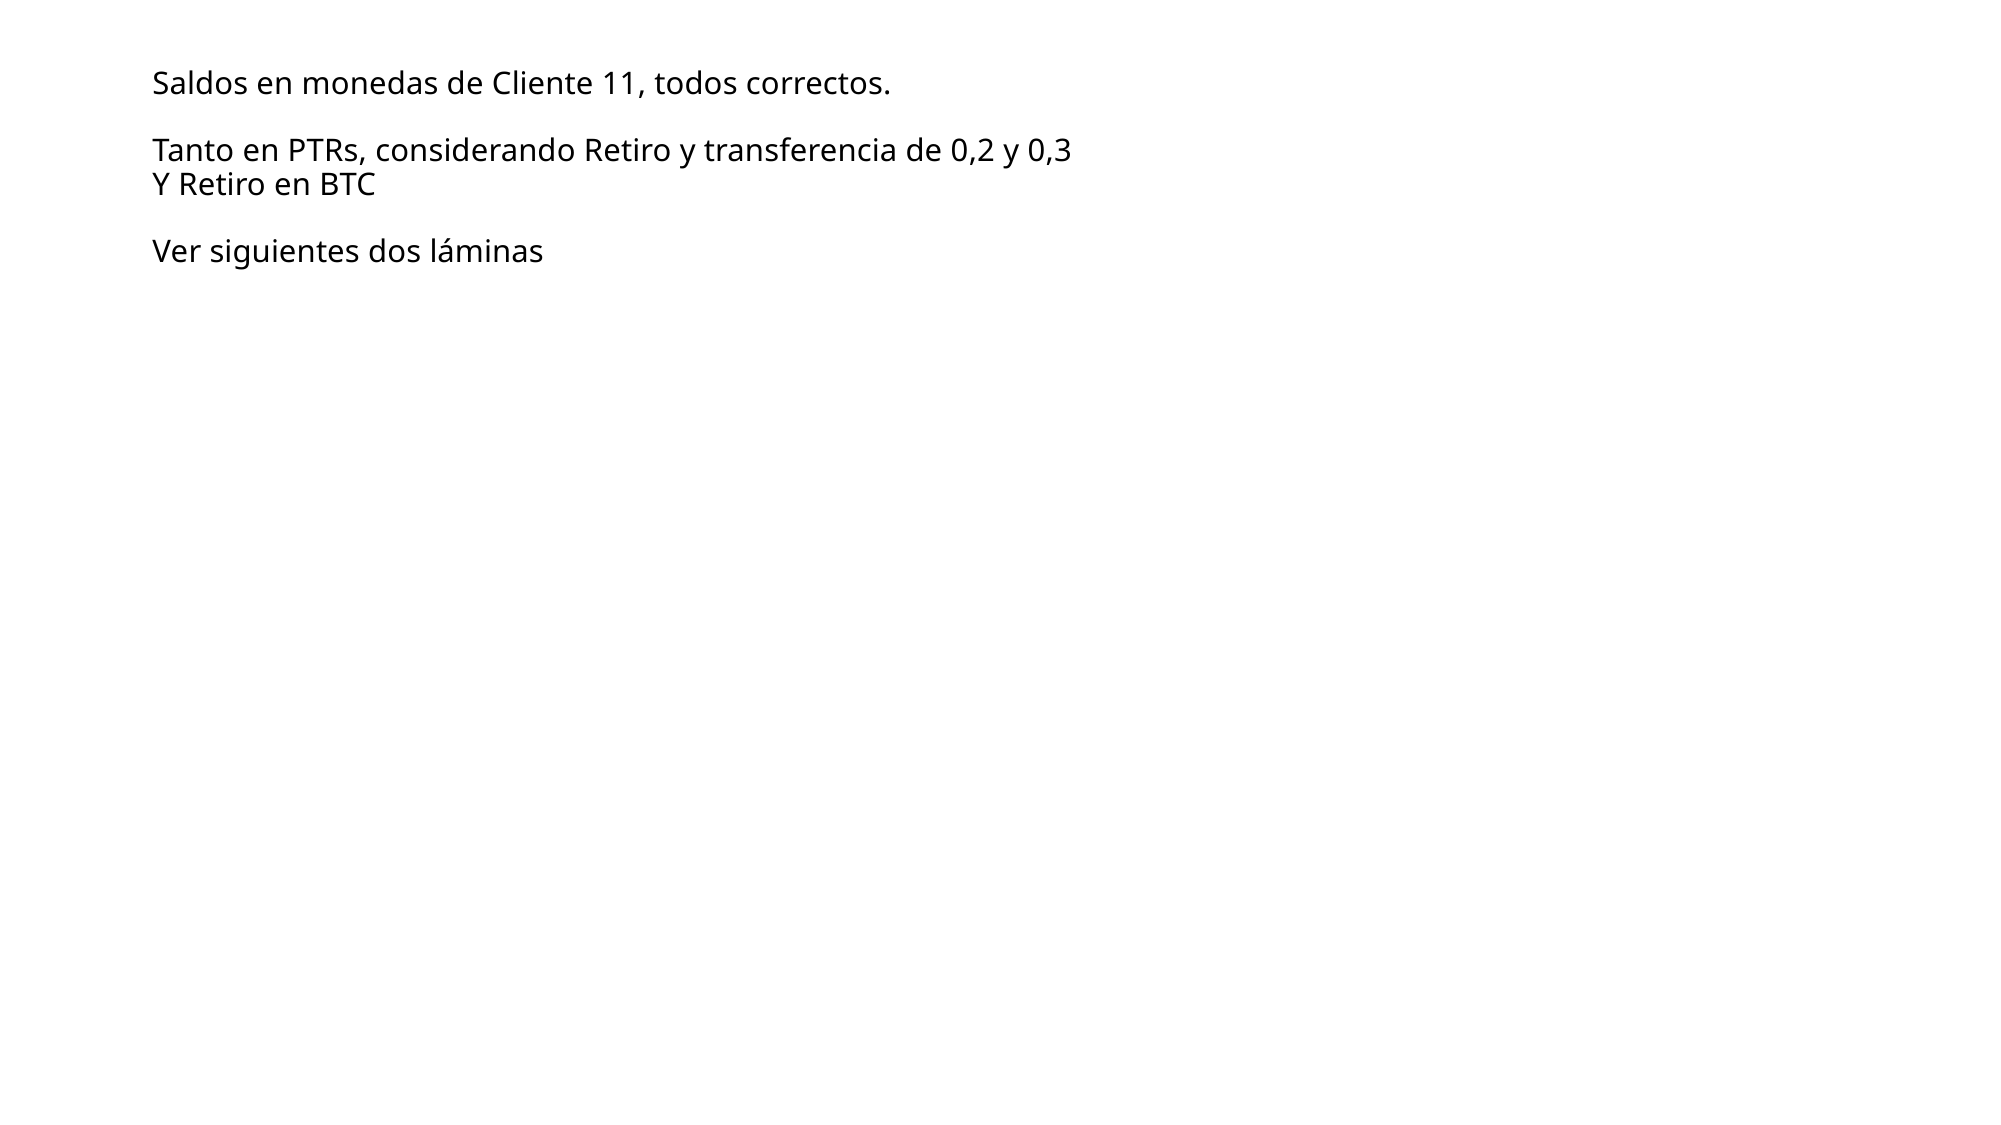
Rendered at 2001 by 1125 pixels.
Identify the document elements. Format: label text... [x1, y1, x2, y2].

title Saldos en monedas de Cliente 11, todos correctos. Tanto en PTRs, considerando Retiro y transferencia de 0,2 y 0,3 Y Retiro en BTC Ver siguientes dos láminas [137, 59, 1863, 278]
